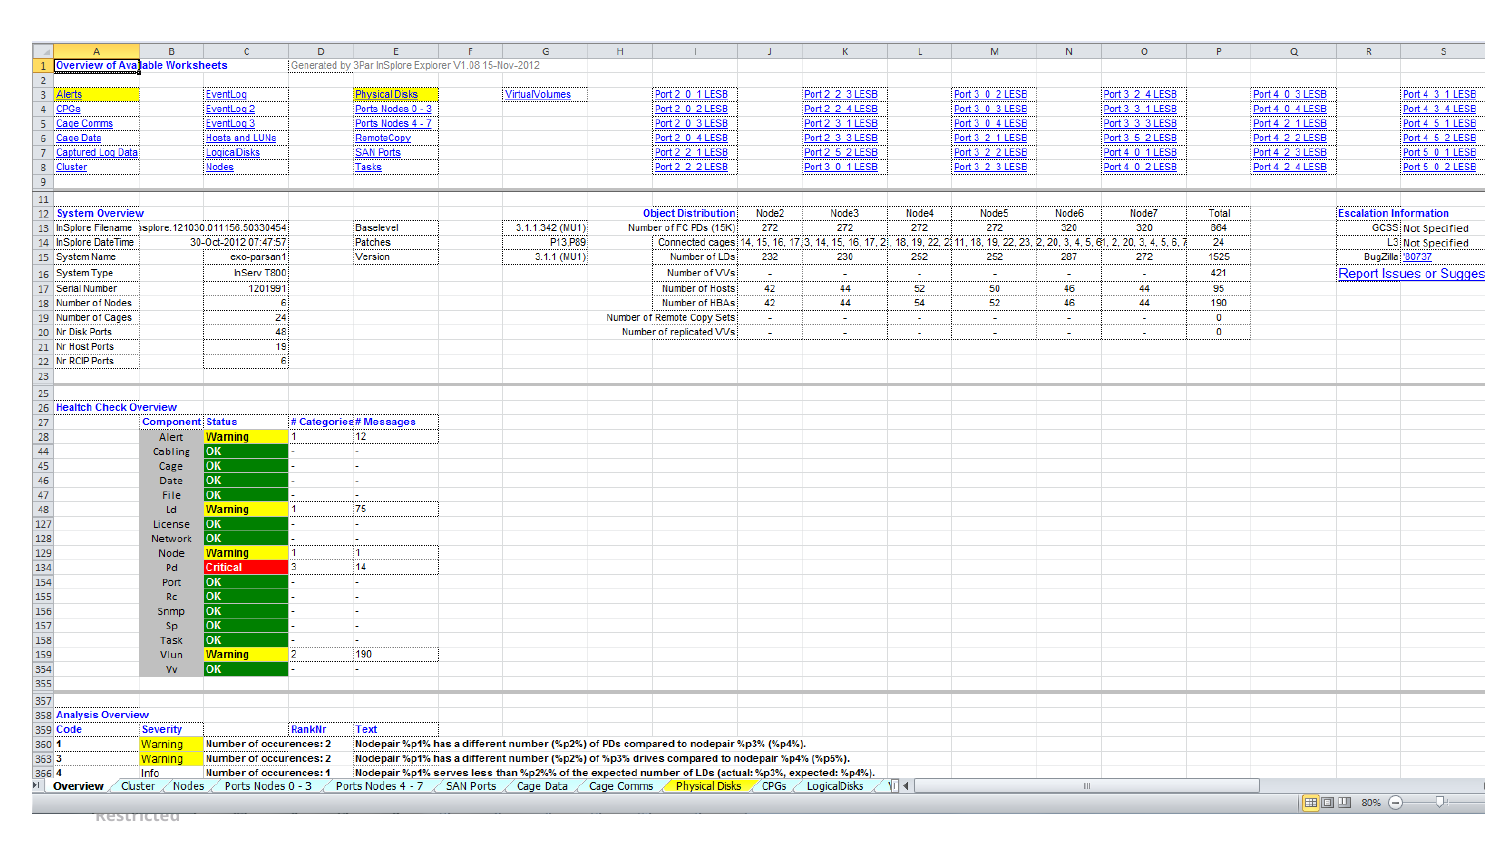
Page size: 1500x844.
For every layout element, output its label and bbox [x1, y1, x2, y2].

picture [32, 41, 1485, 814]
